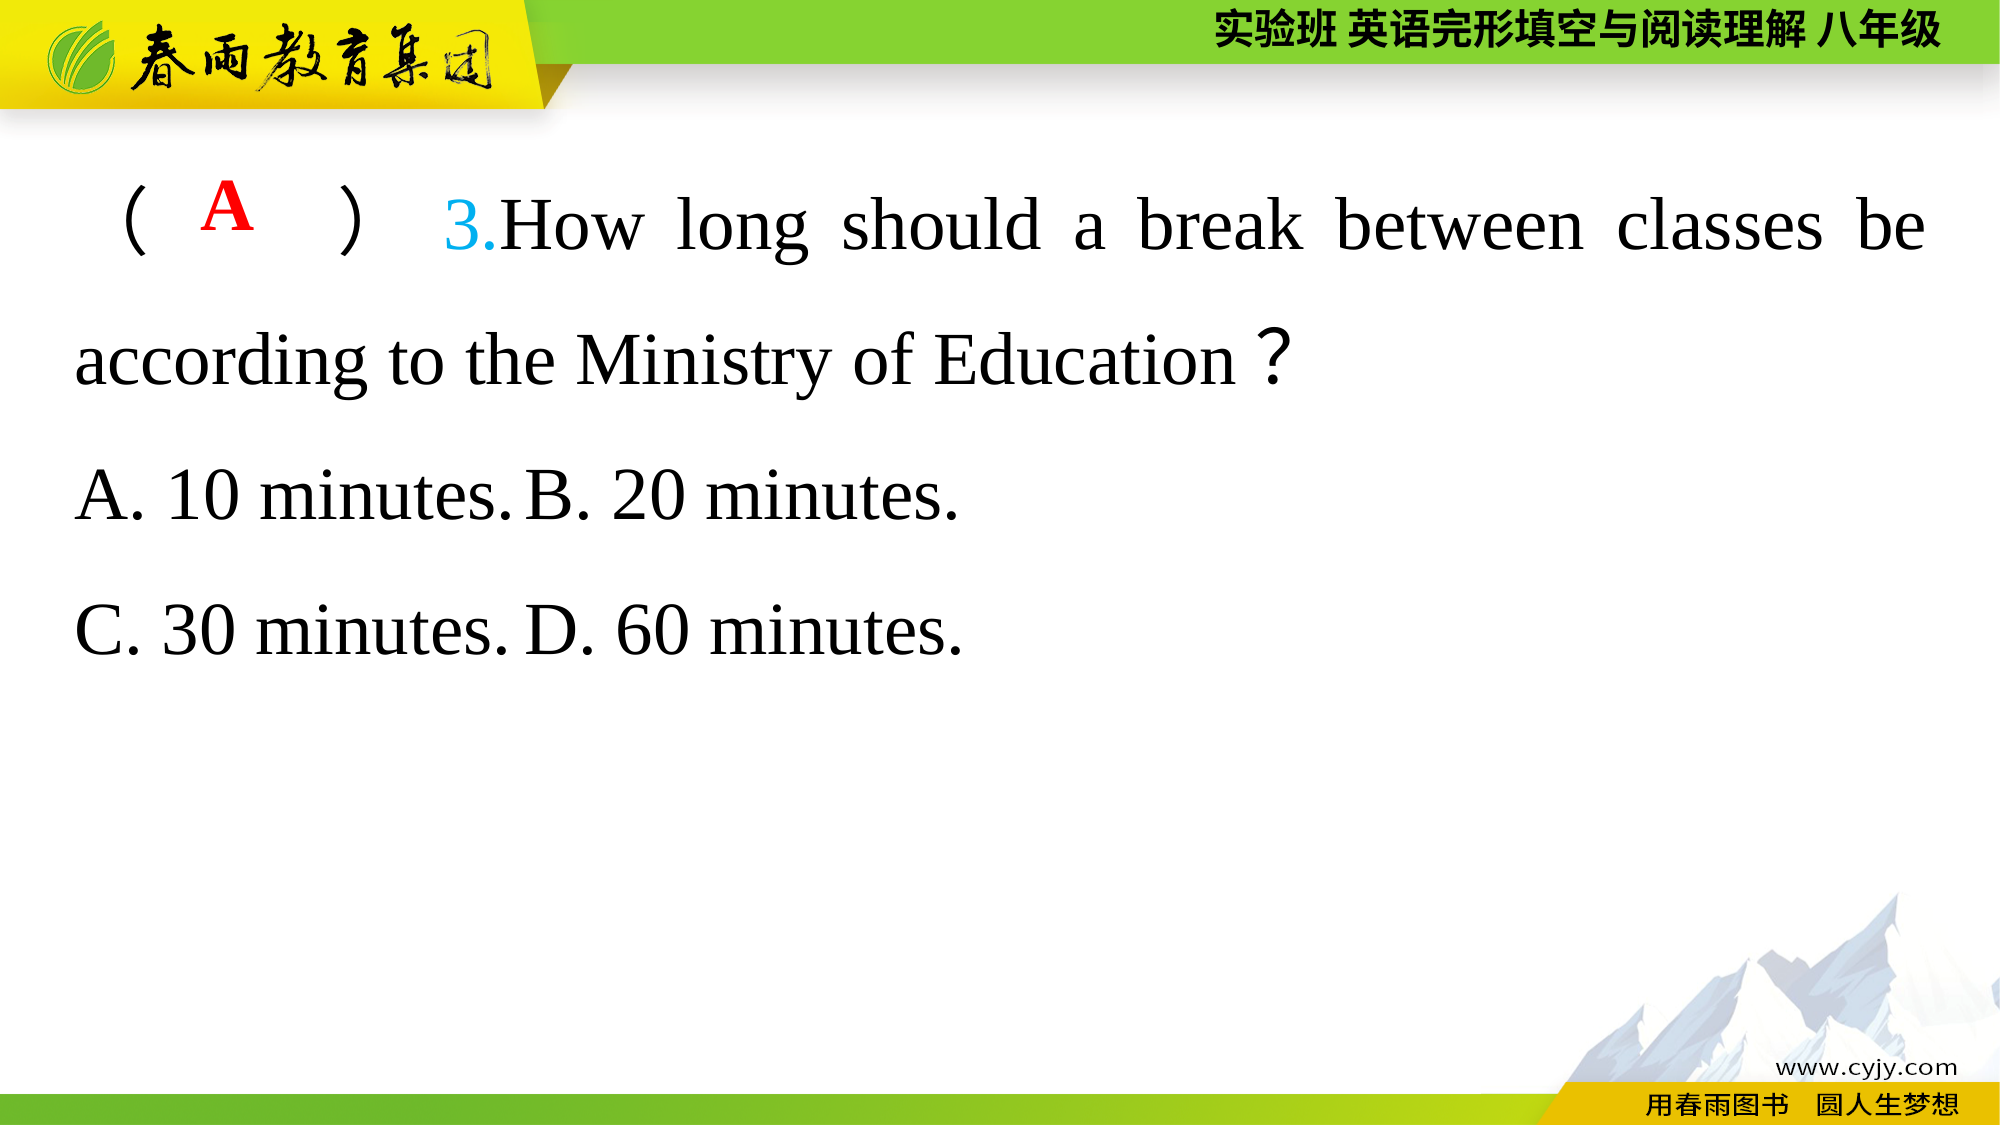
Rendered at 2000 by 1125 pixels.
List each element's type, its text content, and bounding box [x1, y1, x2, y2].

text_box A [185, 147, 270, 253]
list （ ）3.How long should a break between classes be according to the Ministry of Education？ A. 10 minutes. B. 20 minutes. C. 30 minutes. D. 60 minutes. [59, 122, 1944, 683]
picture [0, 0, 2000, 1125]
